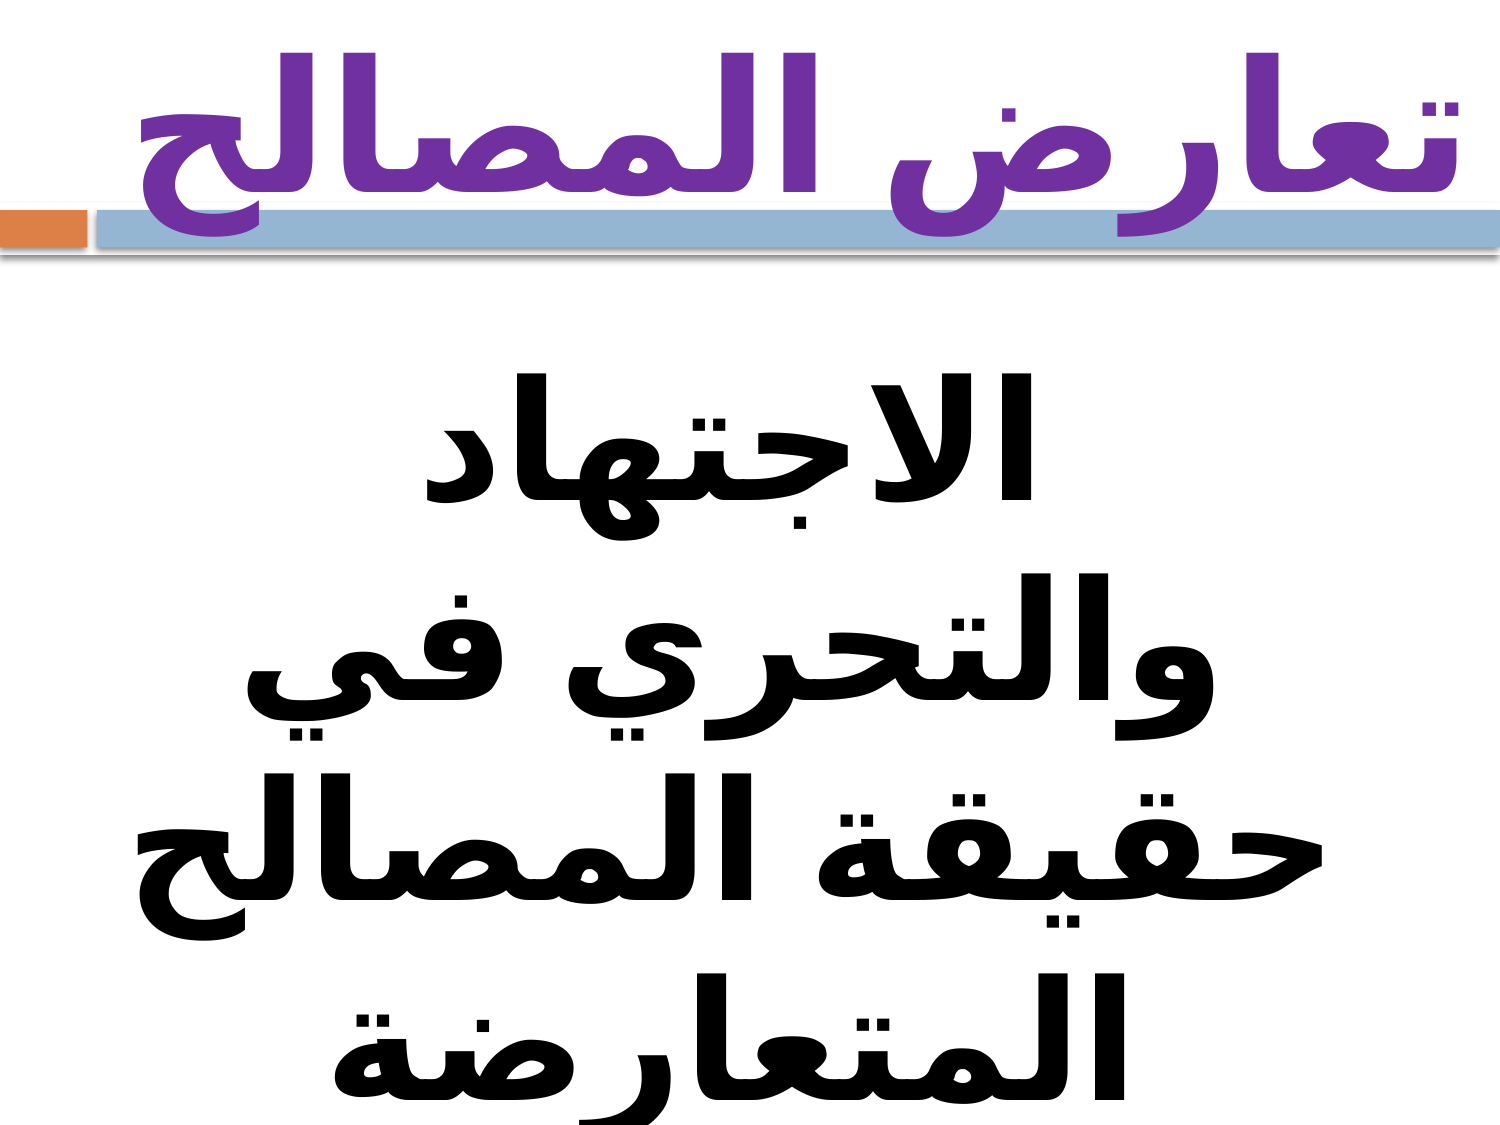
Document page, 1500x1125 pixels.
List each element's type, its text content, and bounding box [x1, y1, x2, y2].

title تعارض المصالح [100, 37, 1500, 200]
list الاجتهاد والتحري في حقيقة المصالح المتعارضة [76, 326, 1500, 1071]
